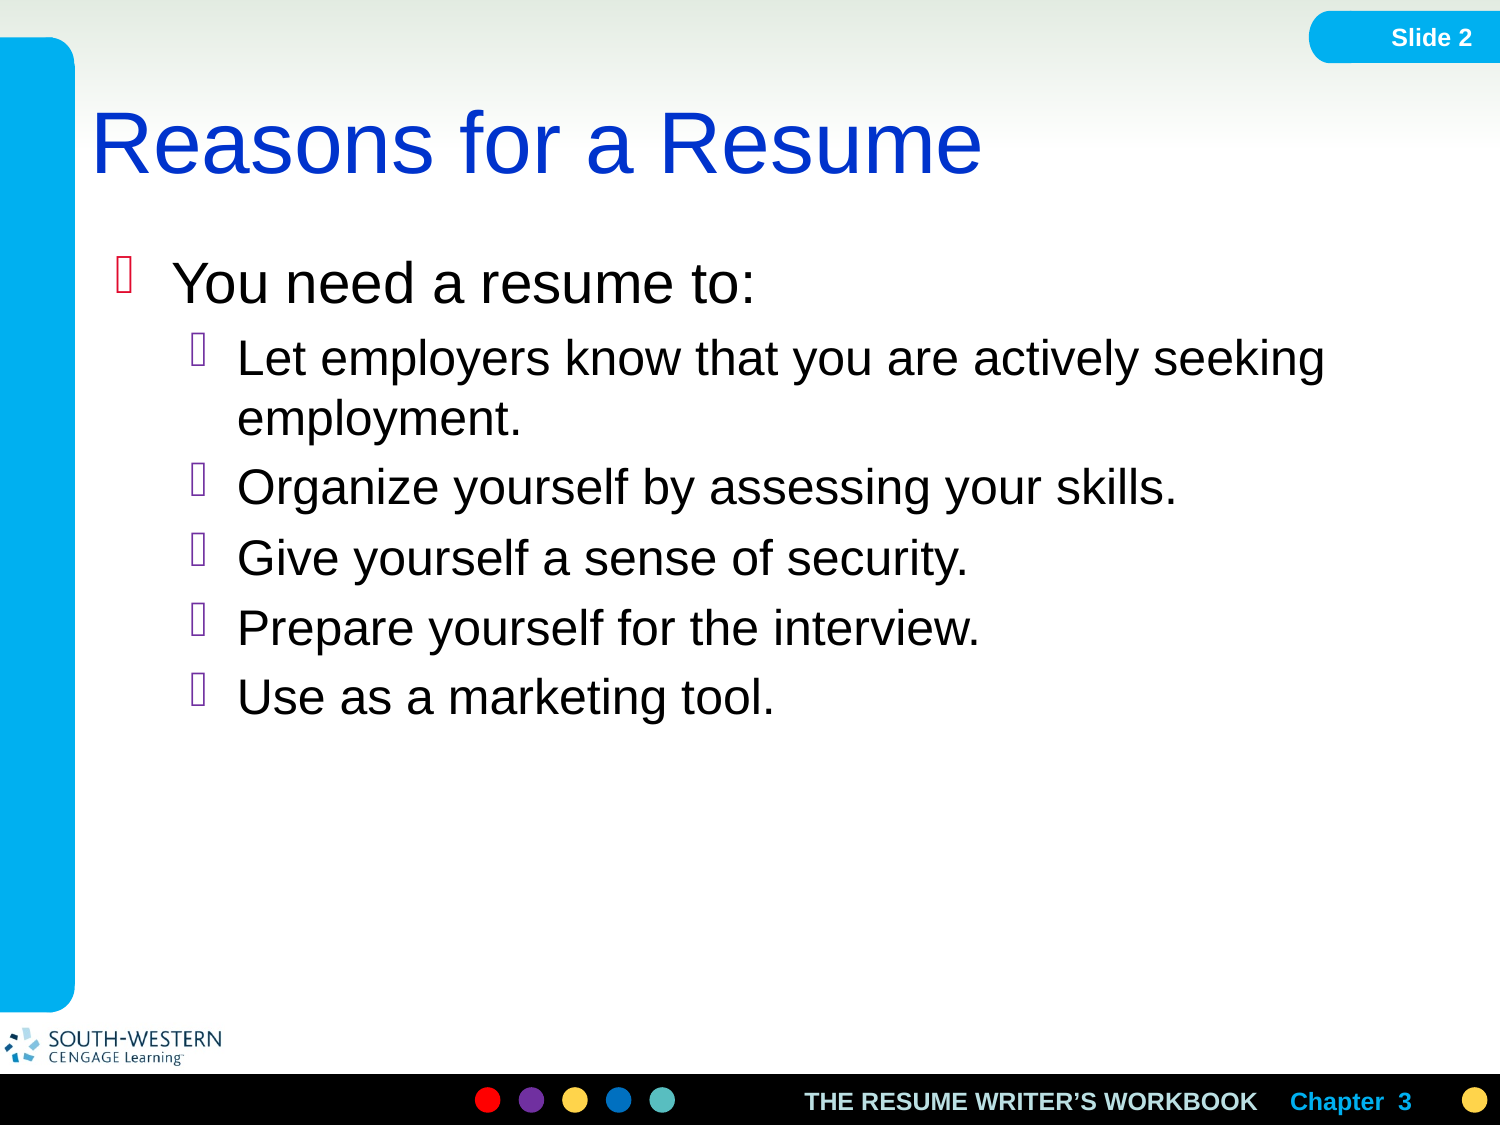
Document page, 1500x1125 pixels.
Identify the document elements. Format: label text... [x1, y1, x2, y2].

title Reasons for a Resume [74, 44, 1426, 233]
footer Chapter 3 [1274, 1075, 1476, 1125]
slide_number Slide 2 [1312, 13, 1488, 93]
list You need a resume to: Let employers know that you are actively seeking employment. Organize yourself by assessing your skills. Give yourself a sense of security. Prepare yourself for the interview. Use as a marketing tool. [99, 237, 1451, 981]
picture [0, 1022, 225, 1073]
